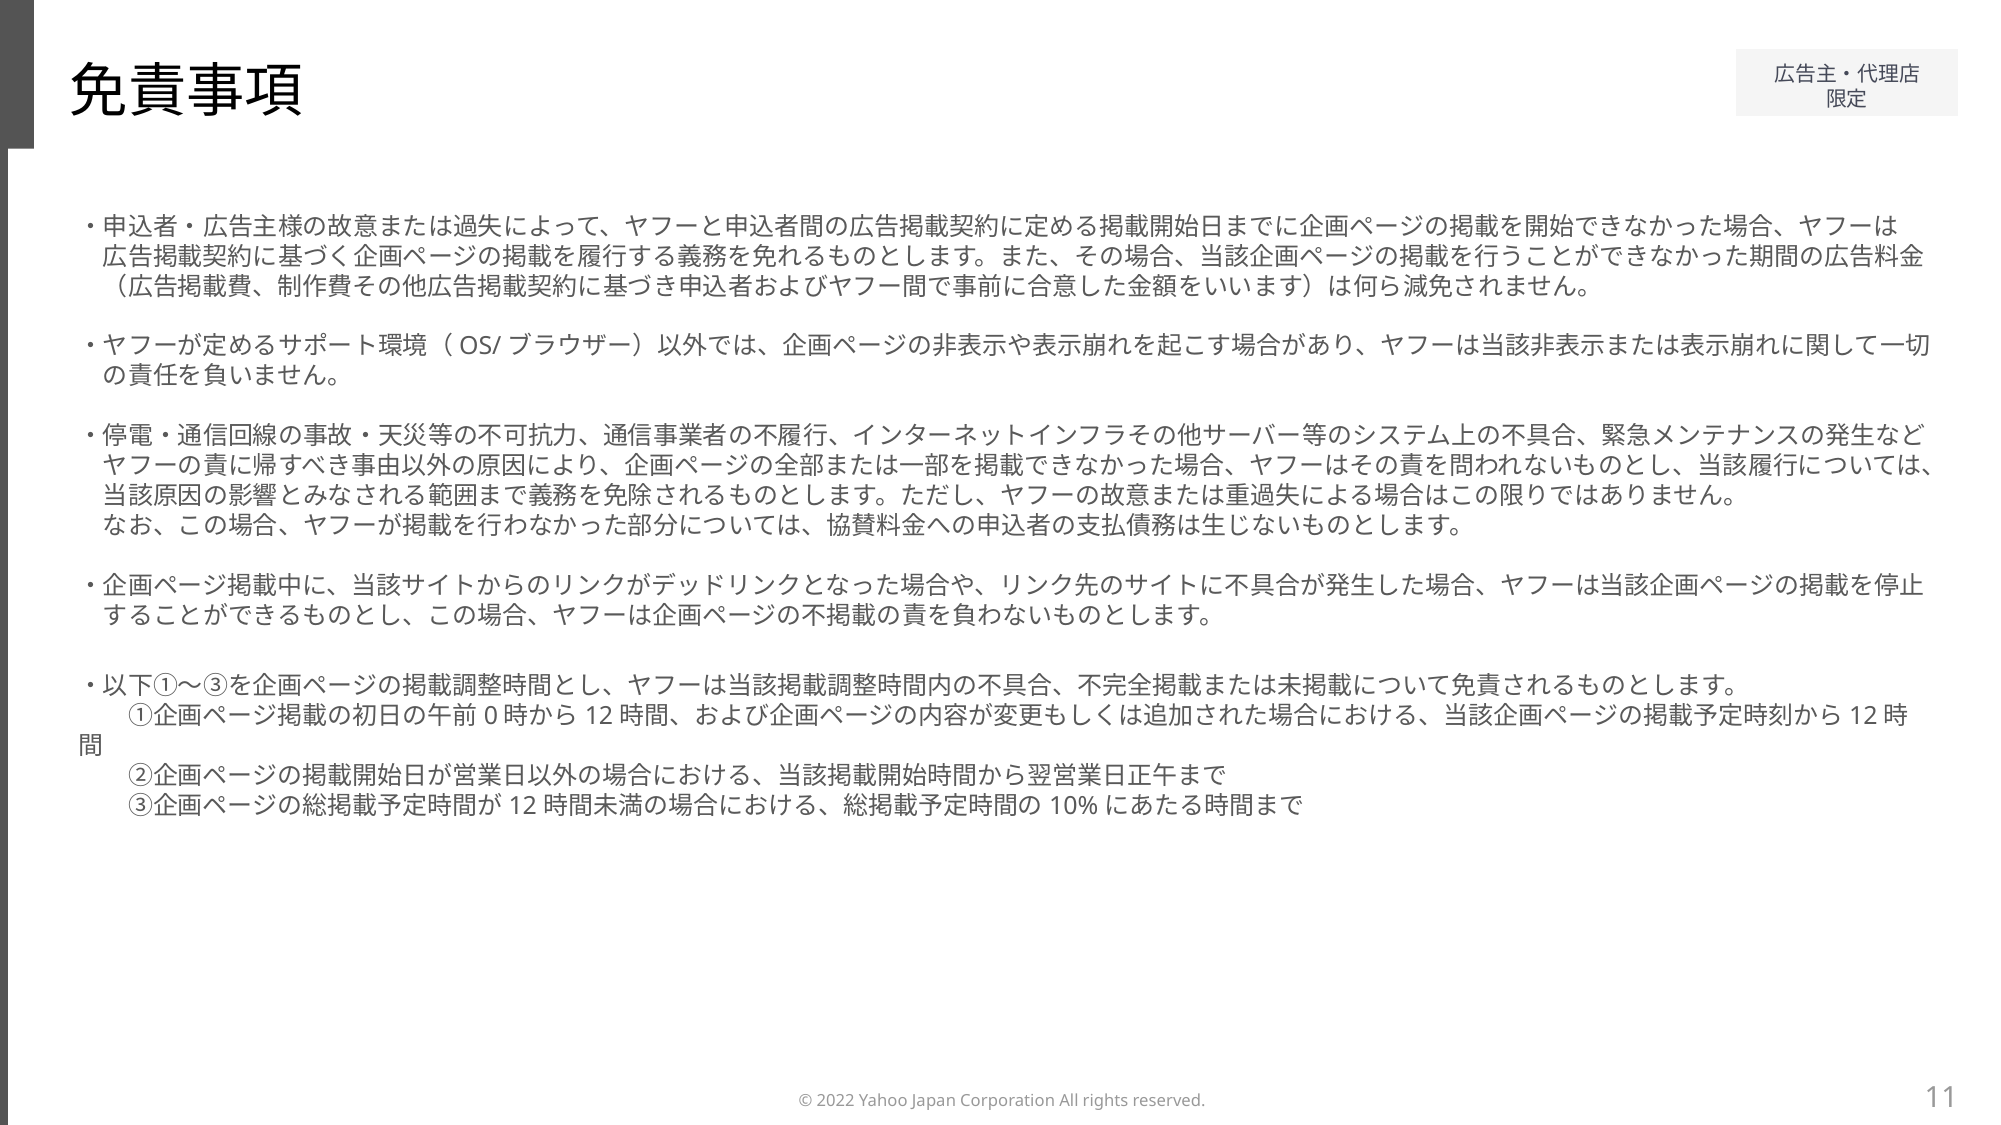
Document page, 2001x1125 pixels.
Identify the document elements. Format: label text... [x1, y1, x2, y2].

slide_number 11 [1803, 1070, 1973, 1125]
text_box ・申込者・広告主様の故意または過失によって、ヤフーと申込者間の広告掲載契約に定める掲載開始日までに企画ページの掲載を開始できなかった場合、ヤフーは 広告掲載契約に基づく企画ページの掲載を履行する義務を免れるものとします。また、その場合、当該企画ページの掲載を行うことができなかった期間の広告料金 （広告掲載費、制作費その他広告掲載契約に基づき申込者およびヤフー間で事前に合意した金額をいいます）は何ら減免されません。 ・ヤフーが定めるサポート環境（OS/ブラウザー）以外では、企画ページの非表示や表示崩れを起こす場合があり、ヤフーは当該非表示または表示崩れに関して一切 の責任を負いません。 ・停電・通信回線の事故・天災等の不可抗力、通信事業者の不履行、インターネットインフラその他サーバー等のシステム上の不具合、緊急メンテナンスの発生など ヤフーの責に帰すべき事由以外の原因により、企画ページの全部または一部を掲載できなかった場合、ヤフーはその責を問われないものとし、当該履行については、 当該原因の影響とみなされる範囲まで義務を免除されるものとします。ただし、ヤフーの故意または重過失による場合はこの限りではありません。 なお、この場合、ヤフーが掲載を行わなかった部分については、協賛料金への申込者の支払債務は生じないものとします。 ・企画ページ掲載中に、当該サイトからのリンクがデッドリンクとなった場合や、リンク先のサイトに不具合が発生した場合、ヤフーは当該企画ページの掲載を停止 することができるものとし、この場合、ヤフーは企画ページの不掲載の責を負わないものとします。 ・以下①～③を企画ページの掲載調整時間とし、ヤフーは当該掲載調整時間内の不具合、不完全掲載または未掲載について免責されるものとします。 ①企画ページ掲載の初日の午前0時から12時間、および企画ページの内容が変更もしくは追加された場合における、当該企画ページの掲載予定時刻から12時間 ②企画ページの掲載開始日が営業日以外の場合における、当該掲載開始時間から翌営業日正午まで ③企画ページの総掲載予定時間が12時間未満の場合における、総掲載予定時間の10%にあたる時間まで [63, 202, 1945, 827]
list 免責事項 [54, 21, 1656, 155]
